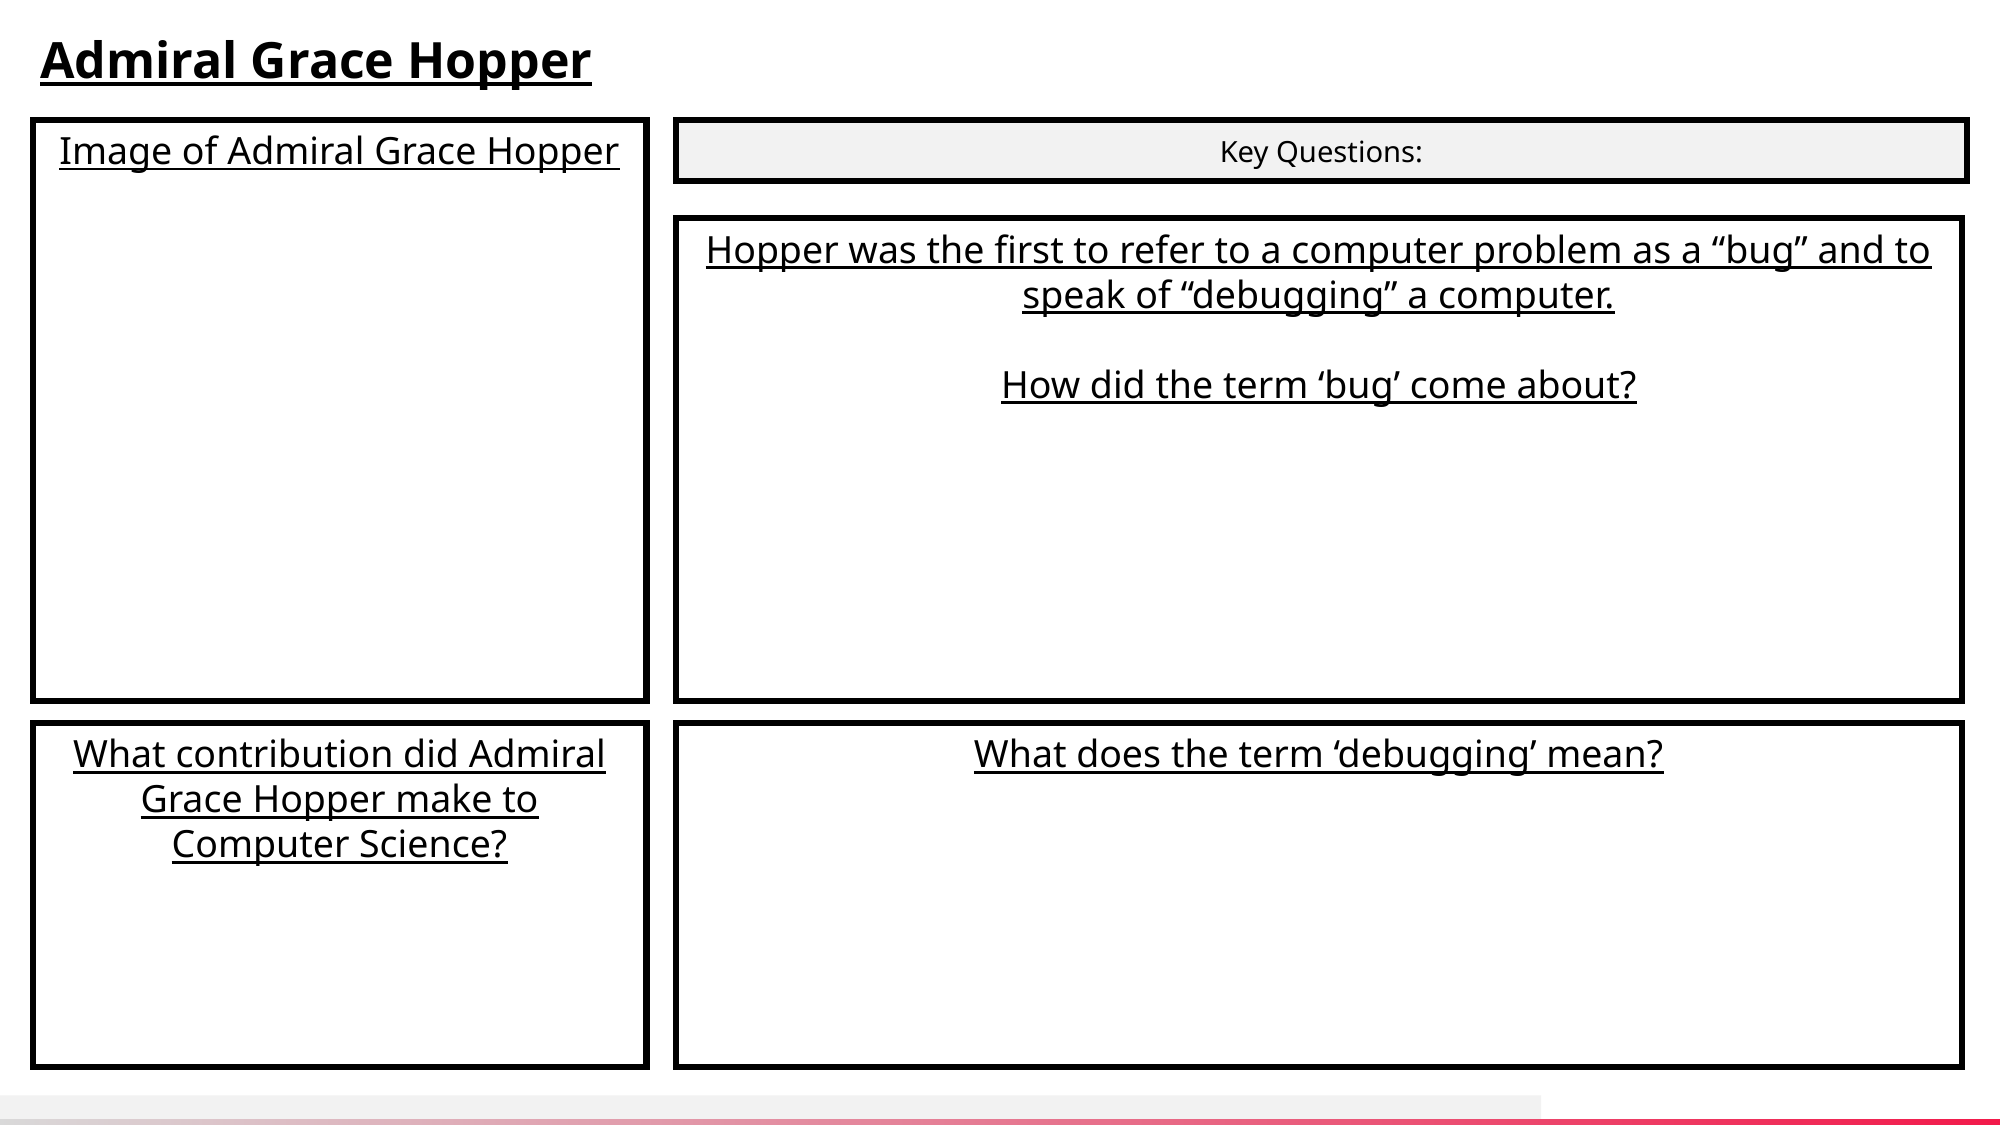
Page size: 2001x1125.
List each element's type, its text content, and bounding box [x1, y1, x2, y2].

text_box Admiral Grace Hopper [25, 21, 1095, 96]
text_box What does the term ‘debugging’ mean? [675, 722, 1963, 1068]
text_box What contribution did Admiral Grace Hopper make to Computer Science? [32, 722, 648, 1068]
text_box Key Questions: [675, 119, 1968, 182]
text_box Image of Admiral Grace Hopper [32, 119, 648, 702]
text_box Hopper was the first to refer to a computer problem as a “bug” and to speak of “debugging” a computer. How did the term ‘bug’ come about? [675, 217, 1963, 702]
